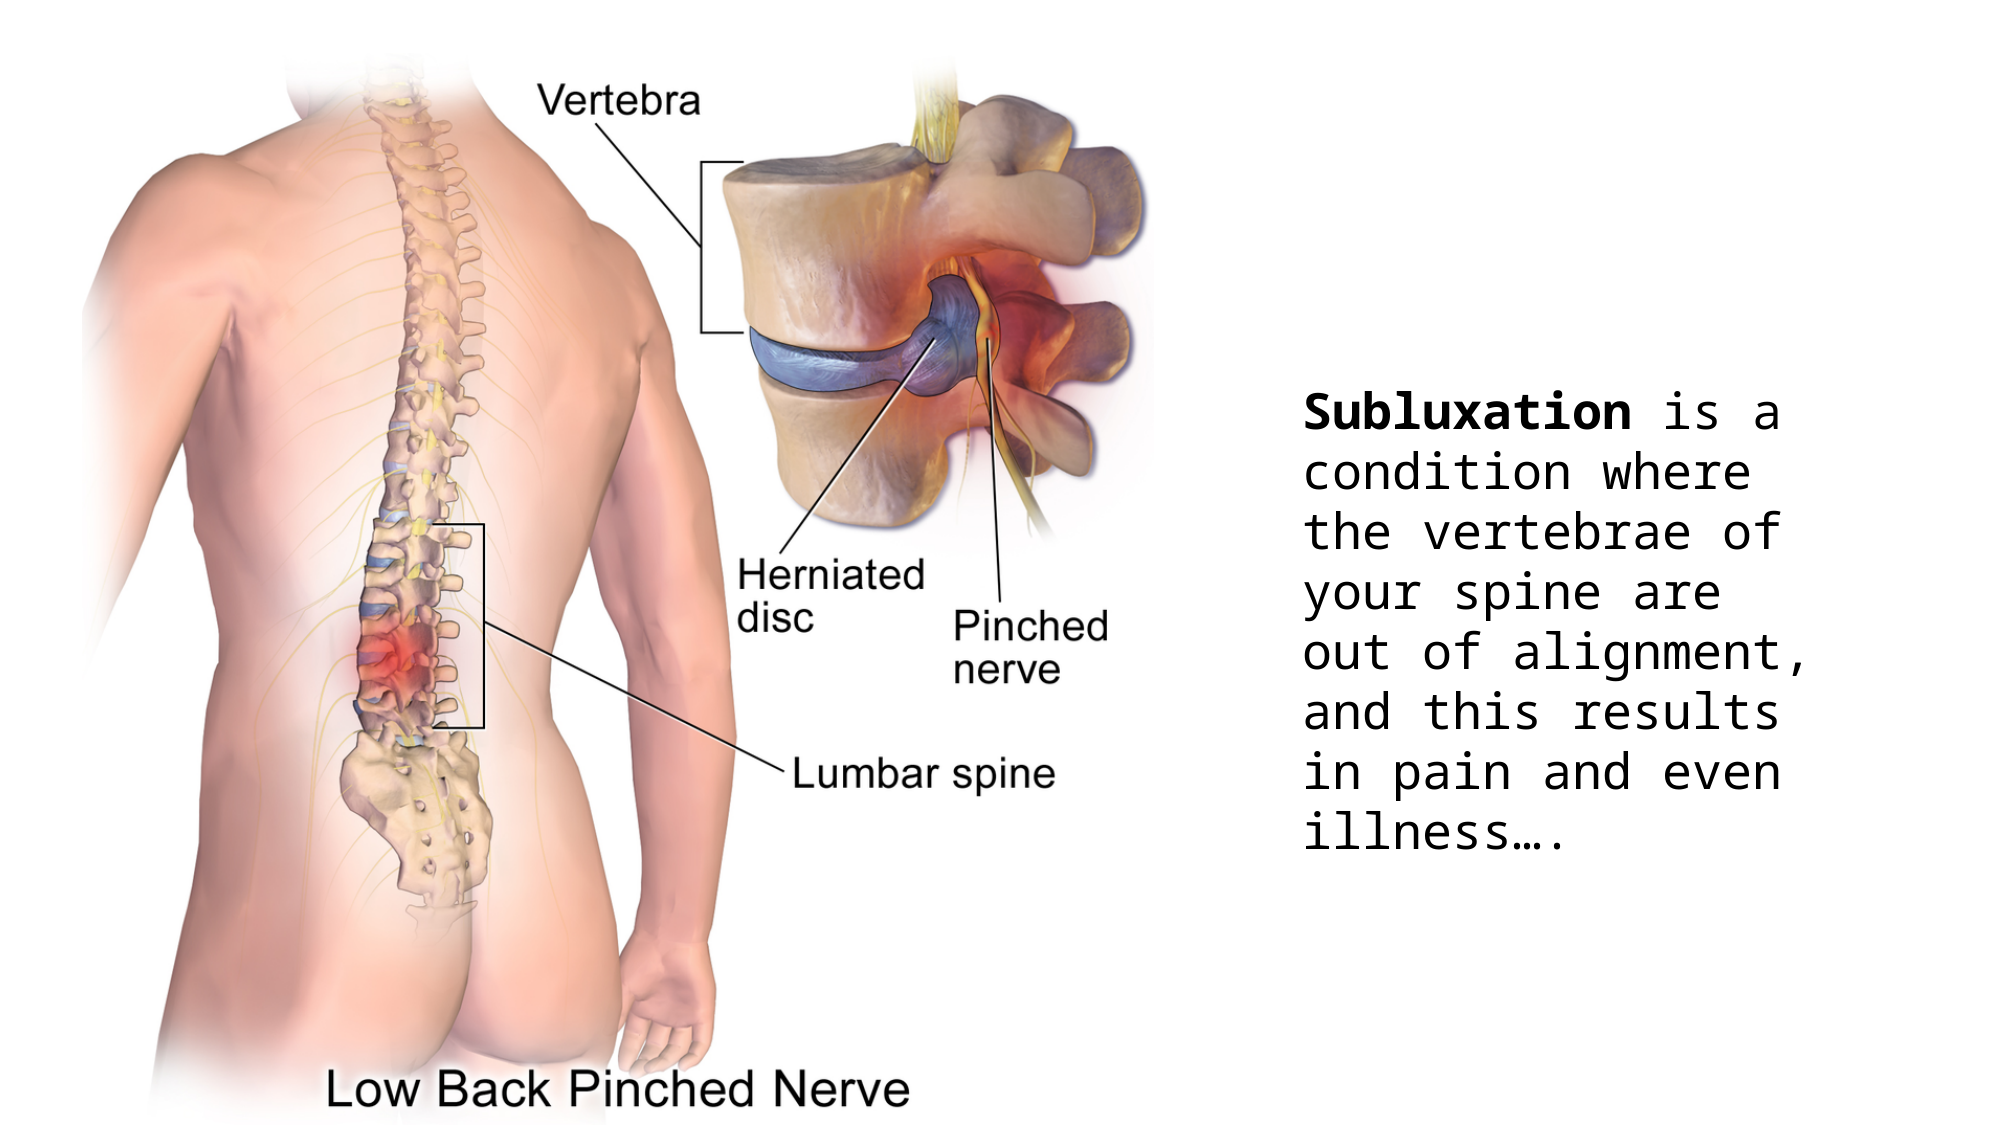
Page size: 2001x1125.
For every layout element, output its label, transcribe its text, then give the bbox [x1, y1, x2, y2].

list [82, 53, 1154, 1125]
text_box Subluxation is a condition where the vertebrae of your spine are out of alignment, and this results in pain and even illness…. [1287, 371, 1829, 867]
